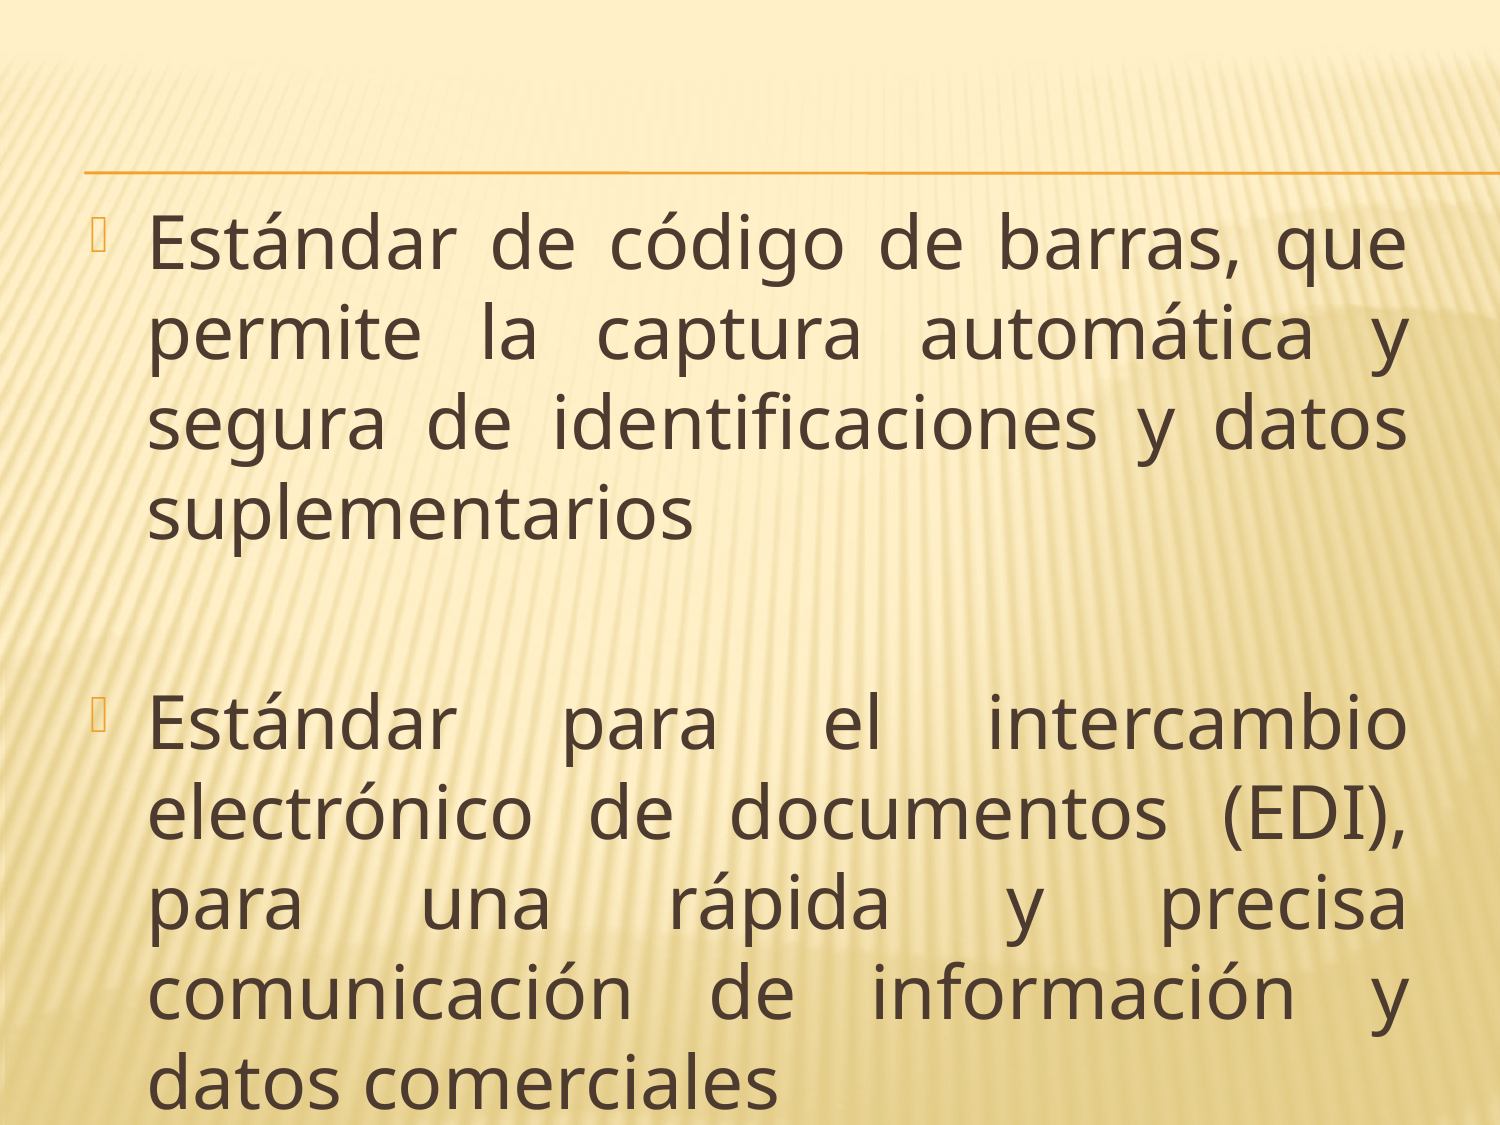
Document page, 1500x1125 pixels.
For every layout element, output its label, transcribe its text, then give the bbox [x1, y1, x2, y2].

list Estándar de código de barras, que permite la captura automática y segura de identificaciones y datos suplementarios Estándar para el intercambio electrónico de documentos (EDI), para una rápida y precisa comunicación de información y datos comerciales [75, 187, 1425, 1005]
